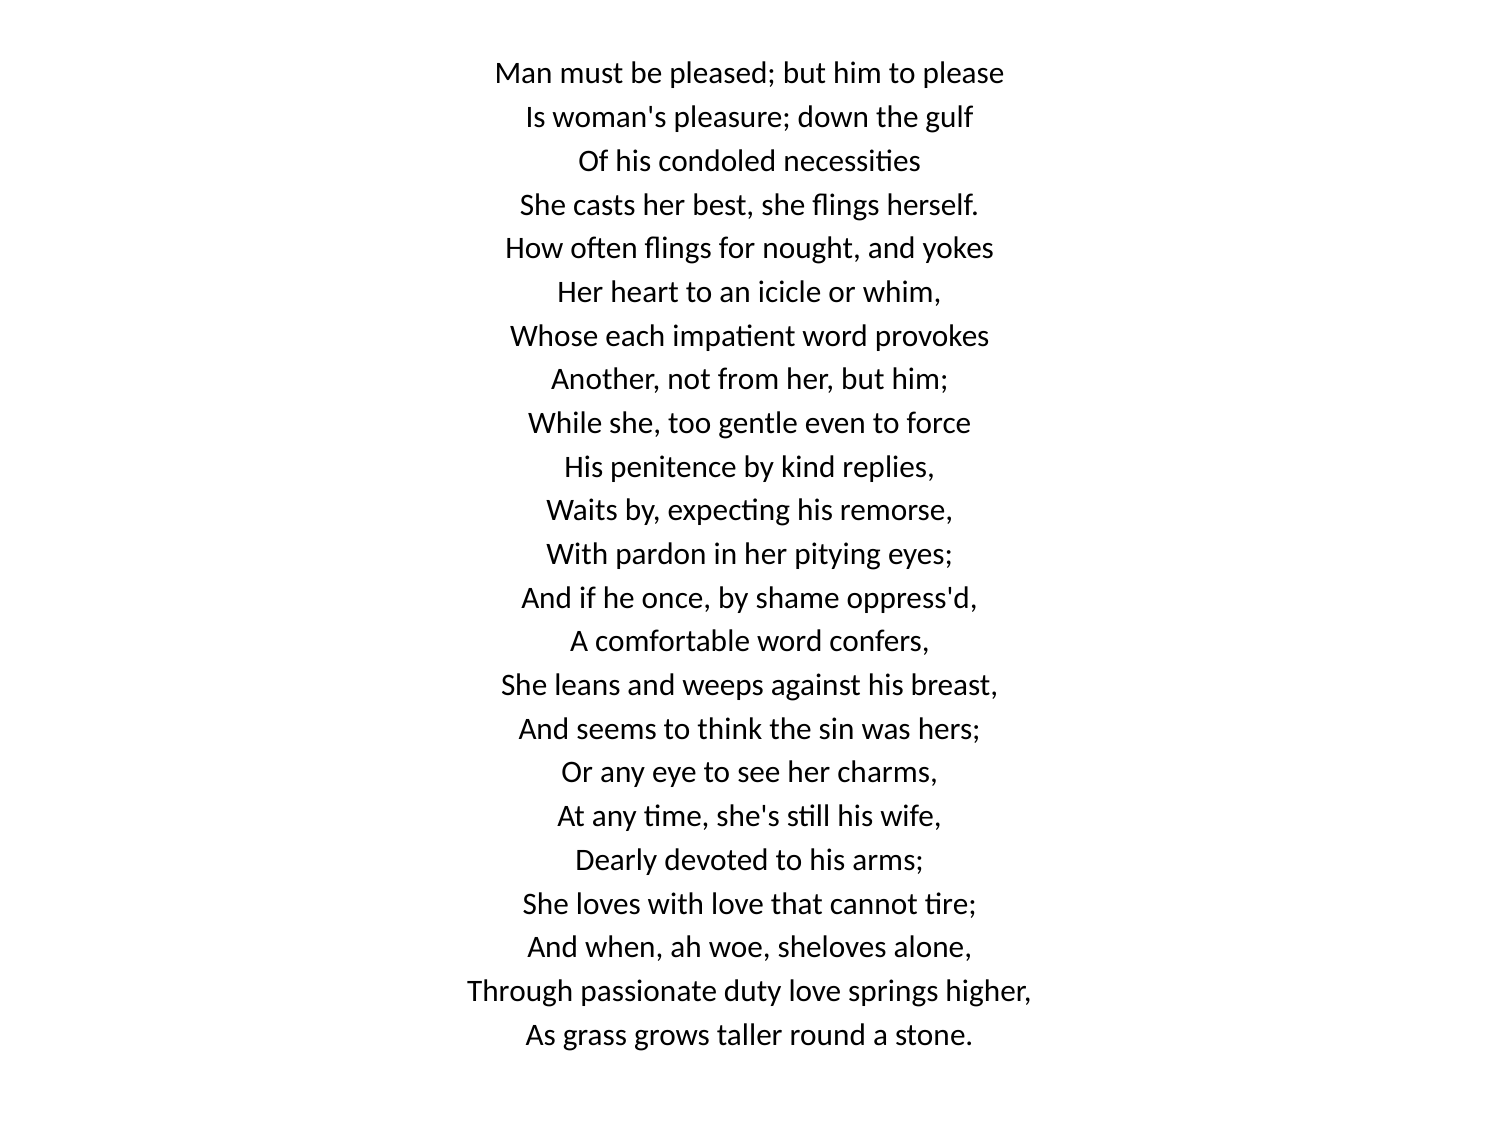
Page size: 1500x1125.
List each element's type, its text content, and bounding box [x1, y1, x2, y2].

list Man must be pleased; but him to please Is woman's pleasure; down the gulf Of his condoled necessities She casts her best, she flings herself. How often flings for nought, and yokes Her heart to an icicle or whim, Whose each impatient word provokes Another, not from her, but him; While she, too gentle even to force His penitence by kind replies, Waits by, expecting his remorse, With pardon in her pitying eyes; And if he once, by shame oppress'd, A comfortable word confers, She leans and weeps against his breast, And seems to think the sin was hers; Or any eye to see her charms, At any time, she's still his wife, Dearly devoted to his arms; She loves with love that cannot tire; And when, ah woe, sheloves alone, Through passionate duty love springs higher, As grass grows taller round a stone. [75, 45, 1425, 1005]
